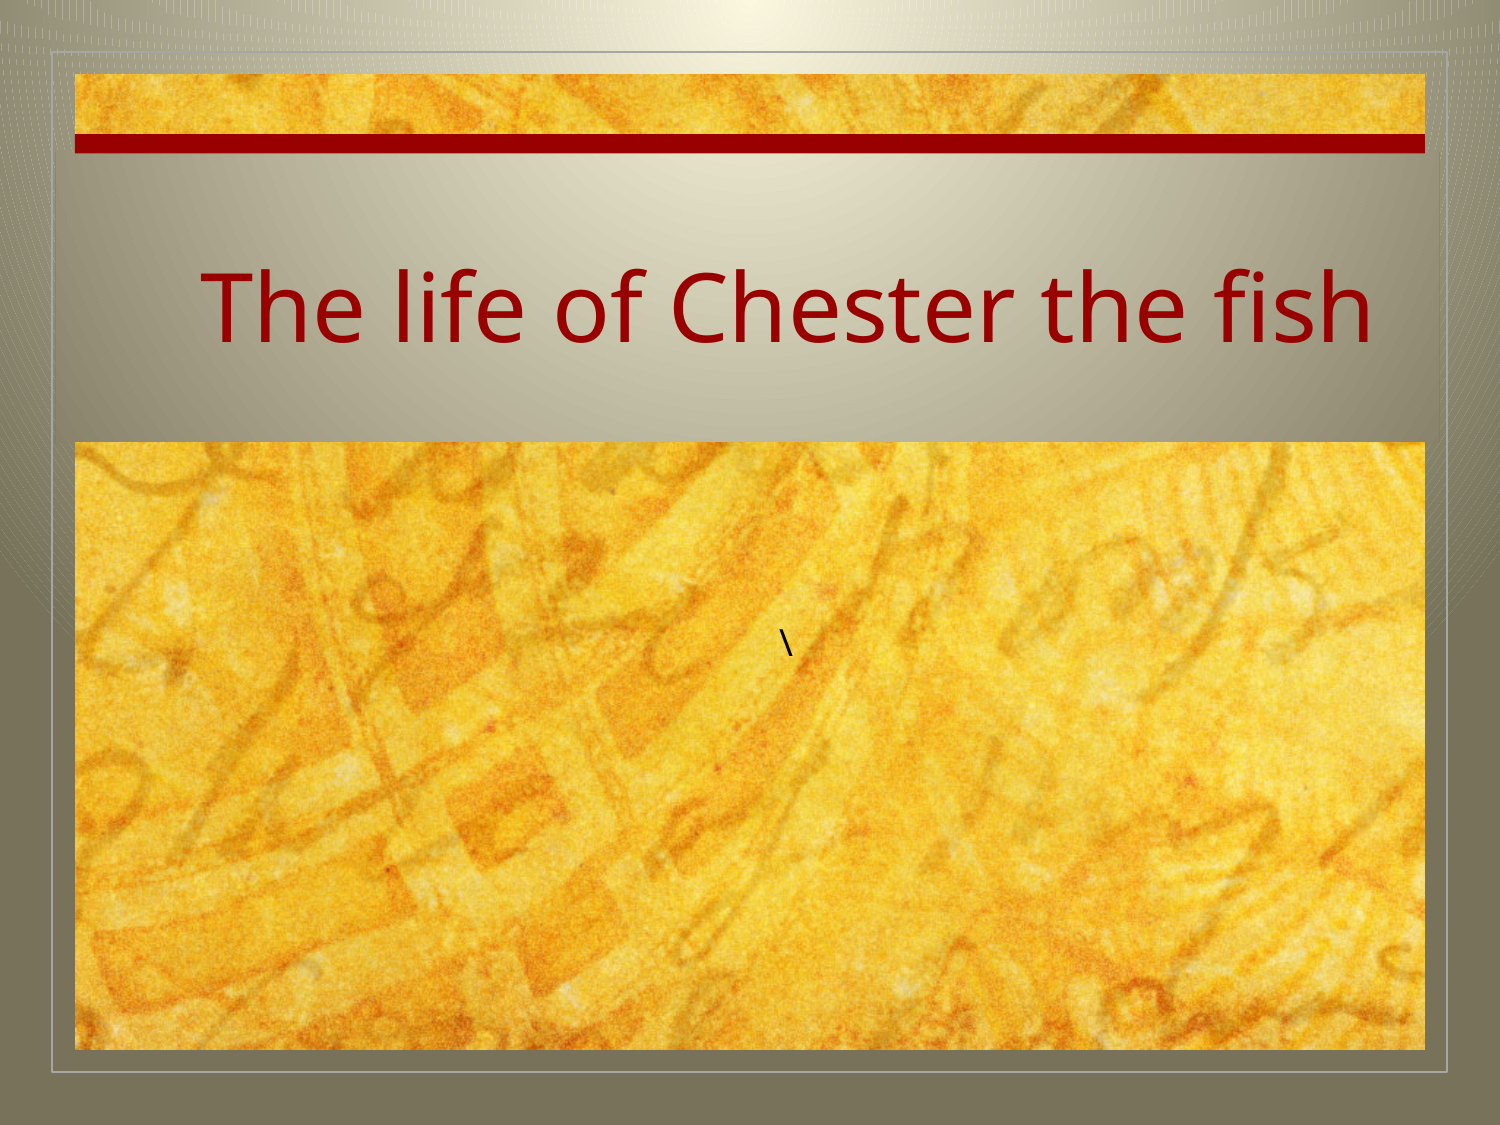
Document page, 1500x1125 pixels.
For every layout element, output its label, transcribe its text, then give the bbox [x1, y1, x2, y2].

picture [75, 74, 1425, 134]
title The life of Chester the fish [112, 158, 1392, 362]
text_box \ [764, 611, 809, 672]
picture [75, 442, 1425, 1050]
